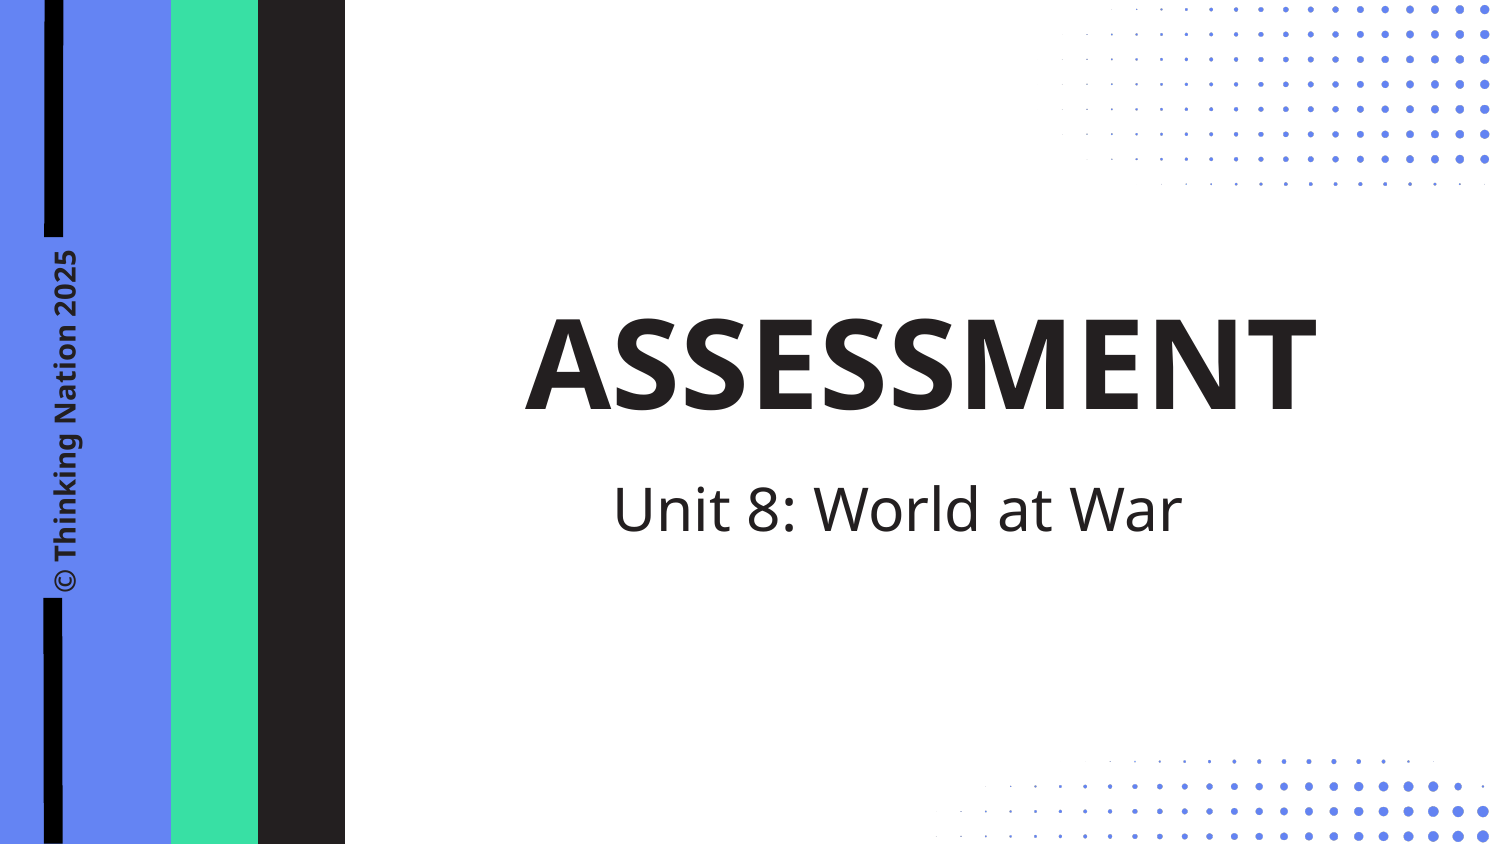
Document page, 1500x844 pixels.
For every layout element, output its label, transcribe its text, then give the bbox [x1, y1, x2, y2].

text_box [0, 0, 346, 844]
text_box Unit 8: World at War [380, 442, 1416, 544]
text_box [911, 759, 1500, 844]
text_box ASSESSMENT [350, 293, 1500, 439]
text_box [1037, 0, 1500, 186]
